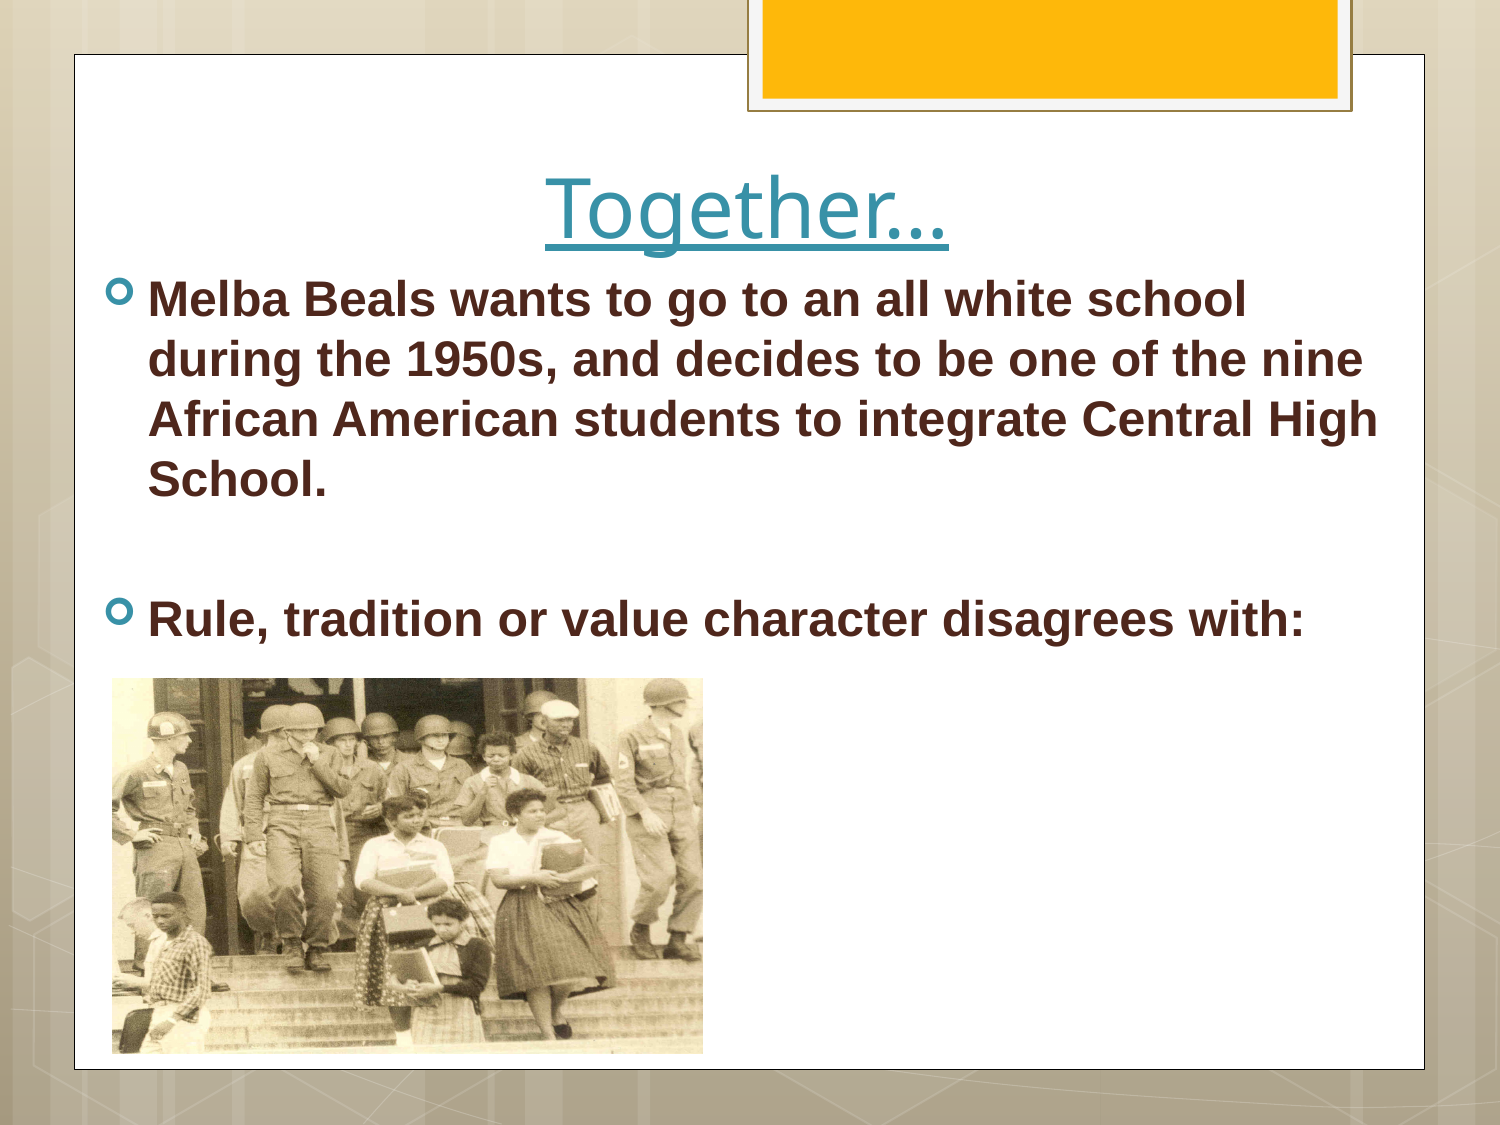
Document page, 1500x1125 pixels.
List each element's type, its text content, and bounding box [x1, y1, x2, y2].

picture [112, 678, 704, 1054]
title Together… [171, 74, 1324, 259]
list Melba Beals wants to go to an all white school during the 1950s, and decides to be one of the nine African American students to integrate Central High School. Rule, tradition or value character disagrees with: [76, 259, 1420, 1010]
